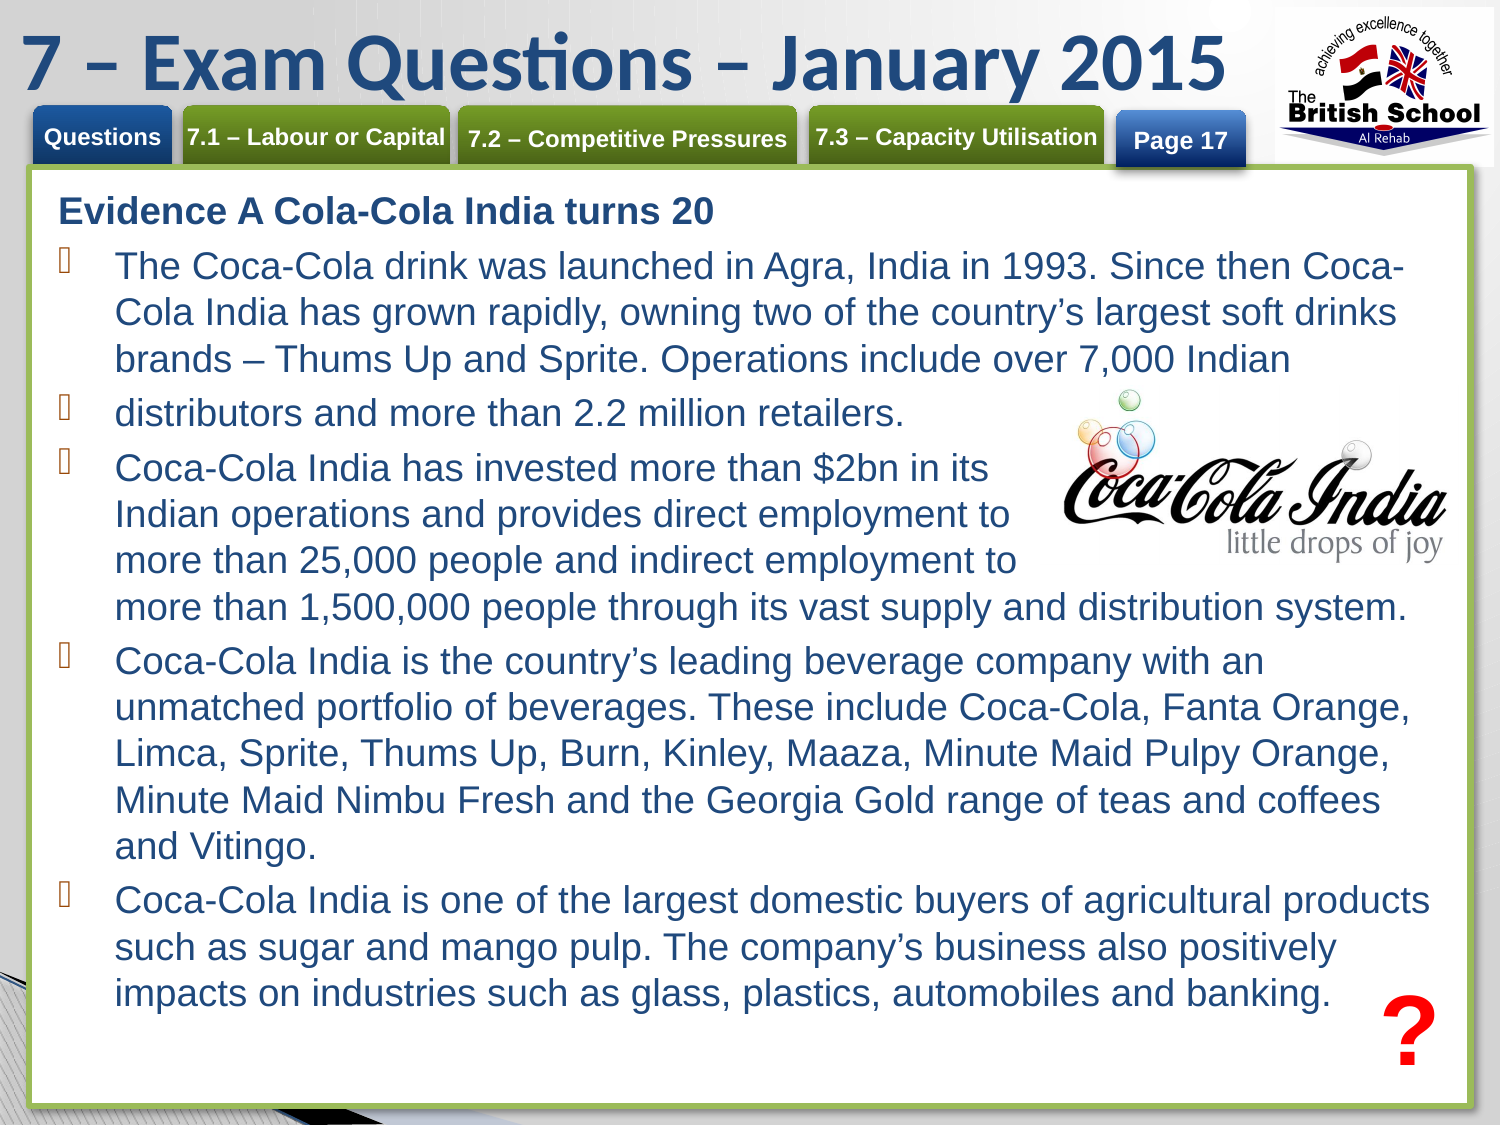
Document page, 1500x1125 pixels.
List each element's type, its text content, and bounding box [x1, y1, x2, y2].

title 7 – Exam Questions – January 2015 [5, 11, 1270, 102]
picture [281, 1114, 303, 1125]
picture [1275, 7, 1495, 167]
text_box Page 17 [1116, 109, 1247, 167]
text_box Evidence A Cola-Cola India turns 20 The Coca-Cola drink was launched in Agra, India in 1993. Since then Coca-Cola India has grown rapidly, owning two of the country’s largest soft drinks brands – Thums Up and Sprite. Operations include over 7,000 Indian distributors and more than 2.2 million retailers. Coca-Cola India has invested more than $2bn in its Indian operations and provides direct employment to more than 25,000 people and indirect employment to more than 1,500,000 people through its vast supply and distribution system. Coca-Cola India is the country’s leading beverage company with an unmatched portfolio of beverages. These include Coca-Cola, Fanta Orange, Limca, Sprite, Thums Up, Burn, Kinley, Maaza, Minute Maid Pulpy Orange, Minute Maid Nimbu Fresh and the Georgia Gold range of teas and coffees and Vitingo. Coca-Cola India is one of the largest domestic buyers of agricultural products such as sugar and mango pulp. The company’s business also positively impacts on industries such as glass, plastics, automobiles and banking. [43, 179, 1447, 1022]
picture [1039, 385, 1459, 565]
text_box ? [1364, 957, 1456, 1093]
